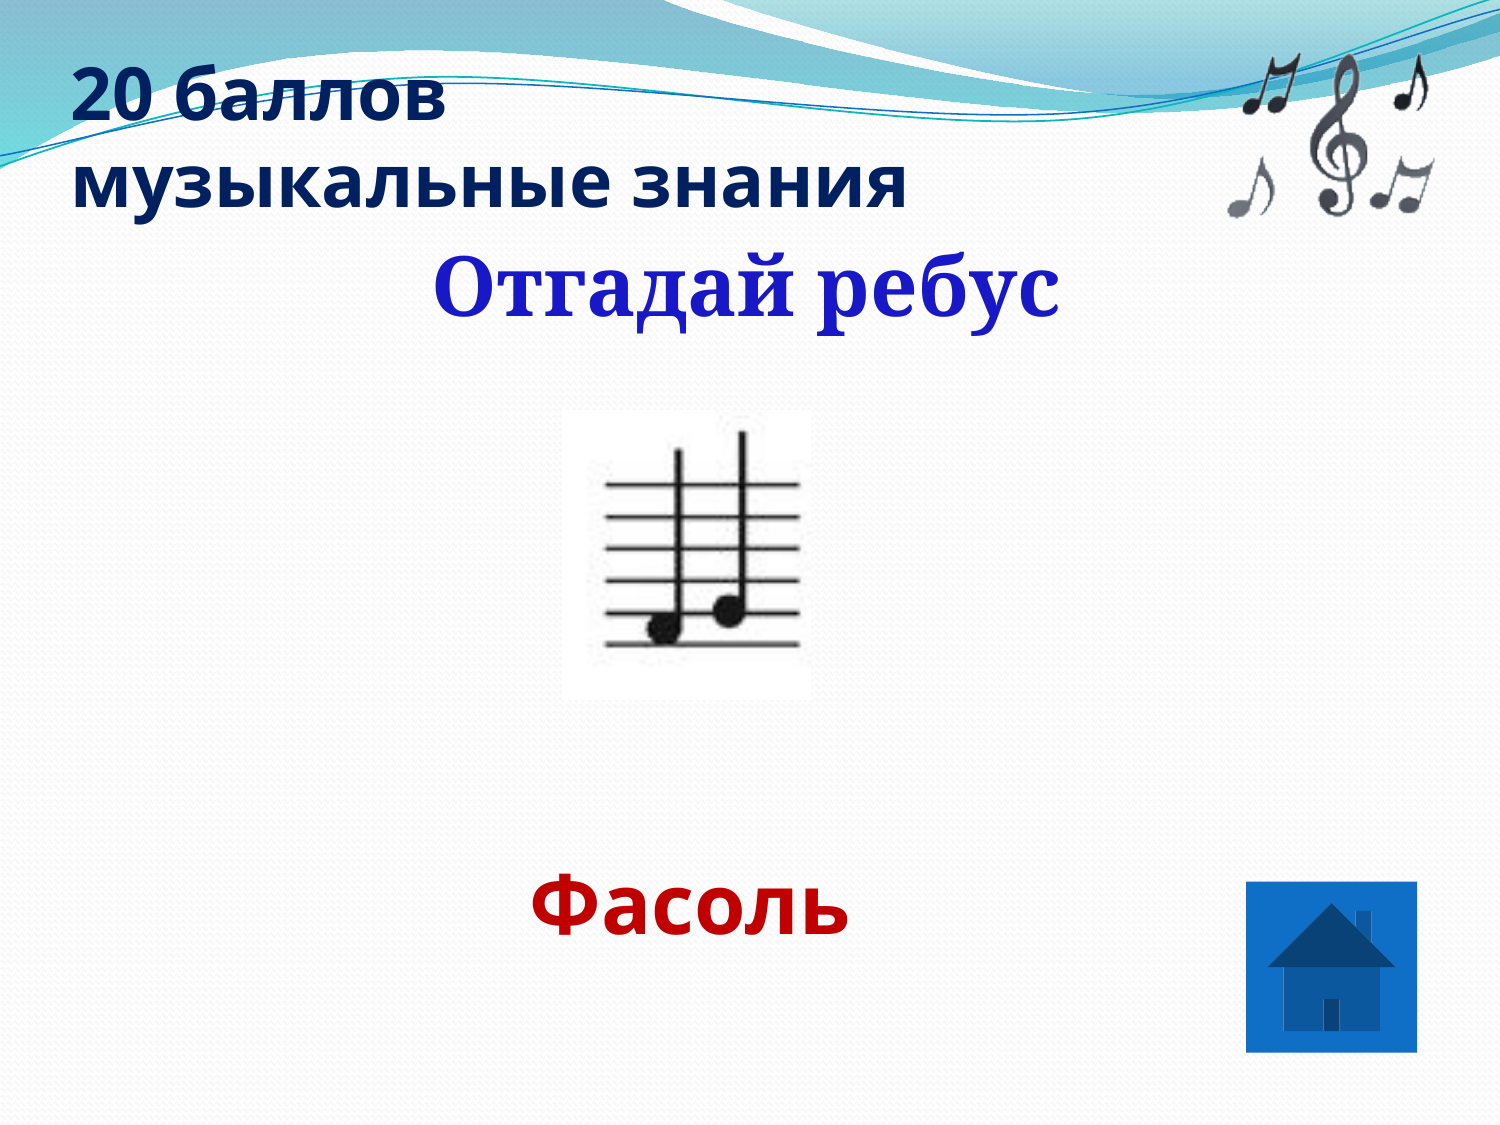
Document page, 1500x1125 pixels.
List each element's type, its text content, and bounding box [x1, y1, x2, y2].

list Фасоль [35, 843, 1367, 1087]
picture [562, 409, 811, 700]
picture [1218, 46, 1443, 235]
title 20 баллов музыкальные знания [70, 35, 915, 223]
text_box [1246, 881, 1418, 1053]
list Отгадай ребус [75, 128, 1418, 881]
